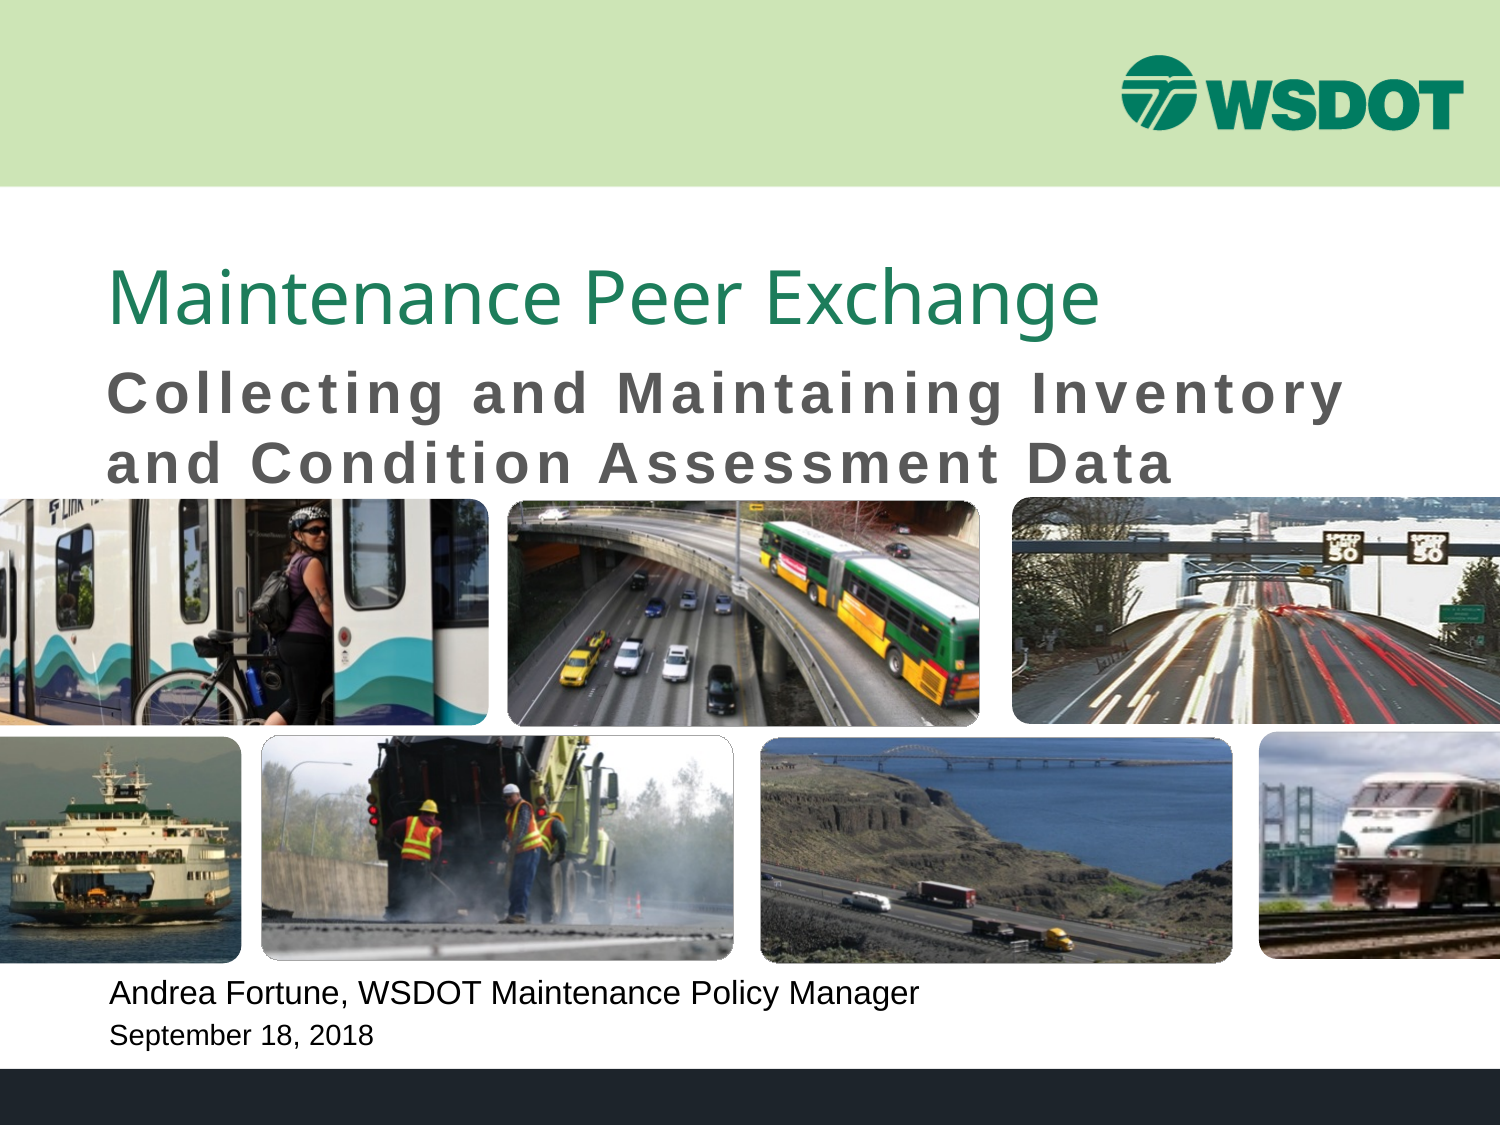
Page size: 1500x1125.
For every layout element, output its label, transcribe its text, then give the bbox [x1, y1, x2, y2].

text_box Collecting and Maintaining Inventory and Condition Assessment Data [91, 347, 1450, 503]
picture [0, 0, 1500, 1125]
text_box Andrea Fortune, WSDOT Maintenance Policy Manager September 18, 2018 [109, 963, 965, 1059]
text_box Maintenance Peer Exchange [91, 242, 1300, 347]
